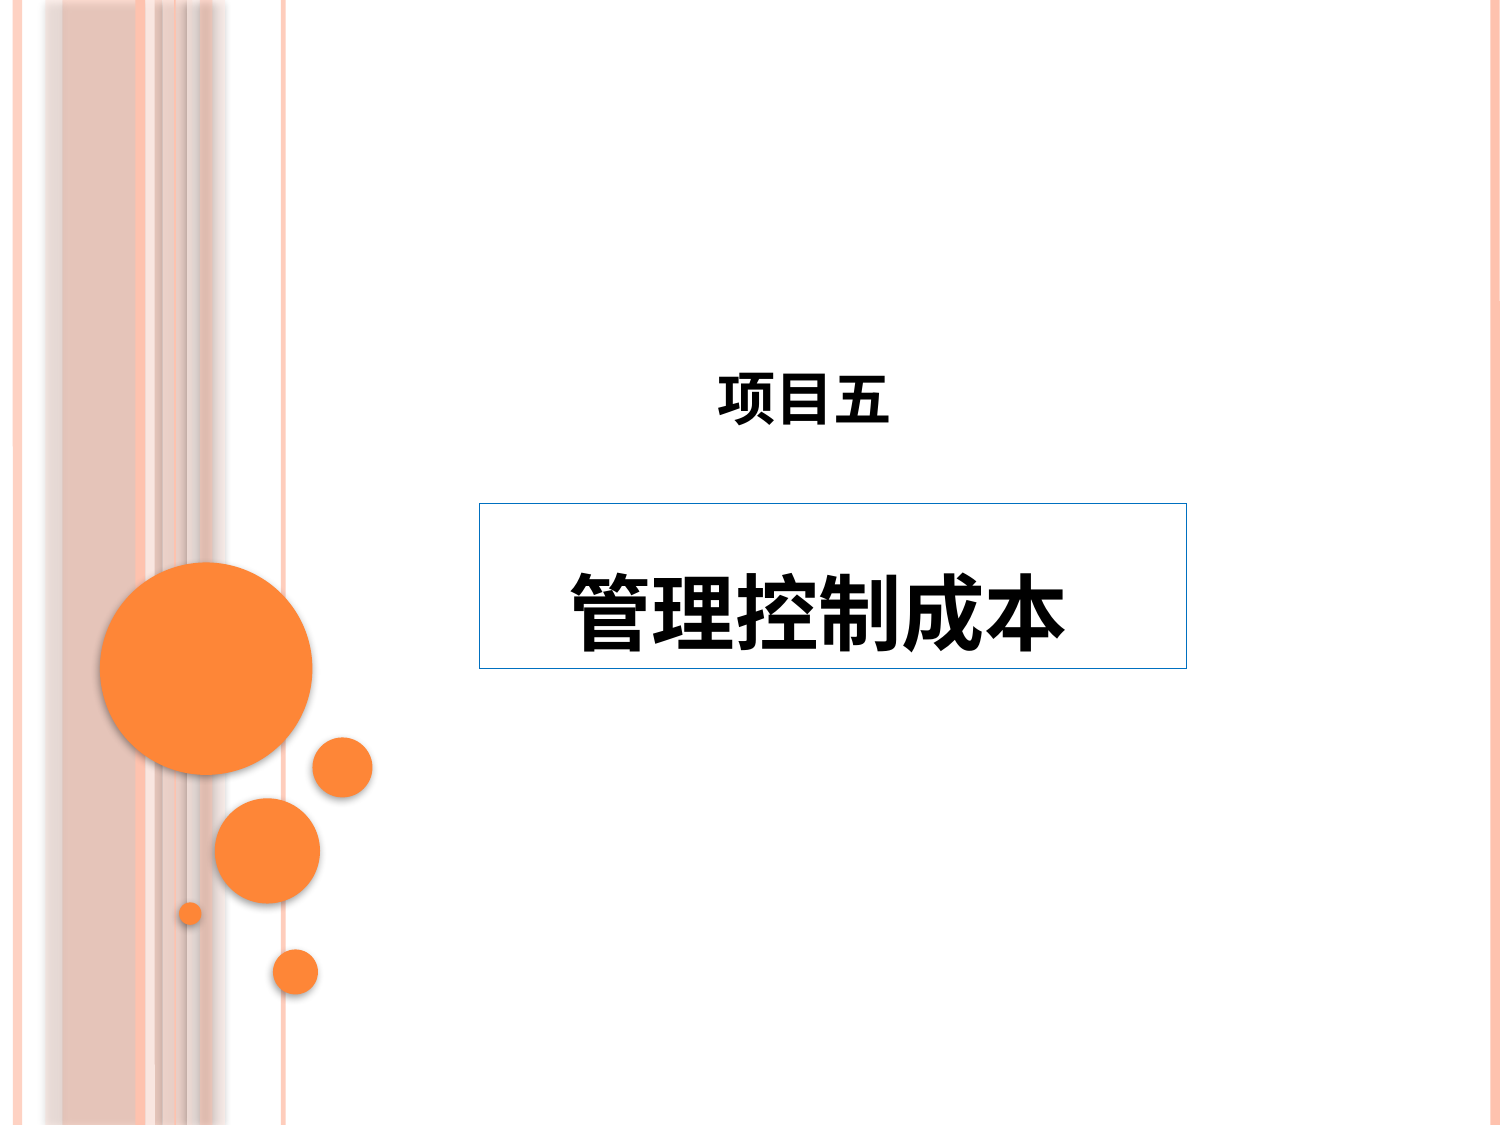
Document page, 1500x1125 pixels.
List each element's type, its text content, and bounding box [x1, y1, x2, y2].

text_box 项目五 [702, 354, 963, 440]
text_box 管理控制成本 [479, 503, 1187, 669]
